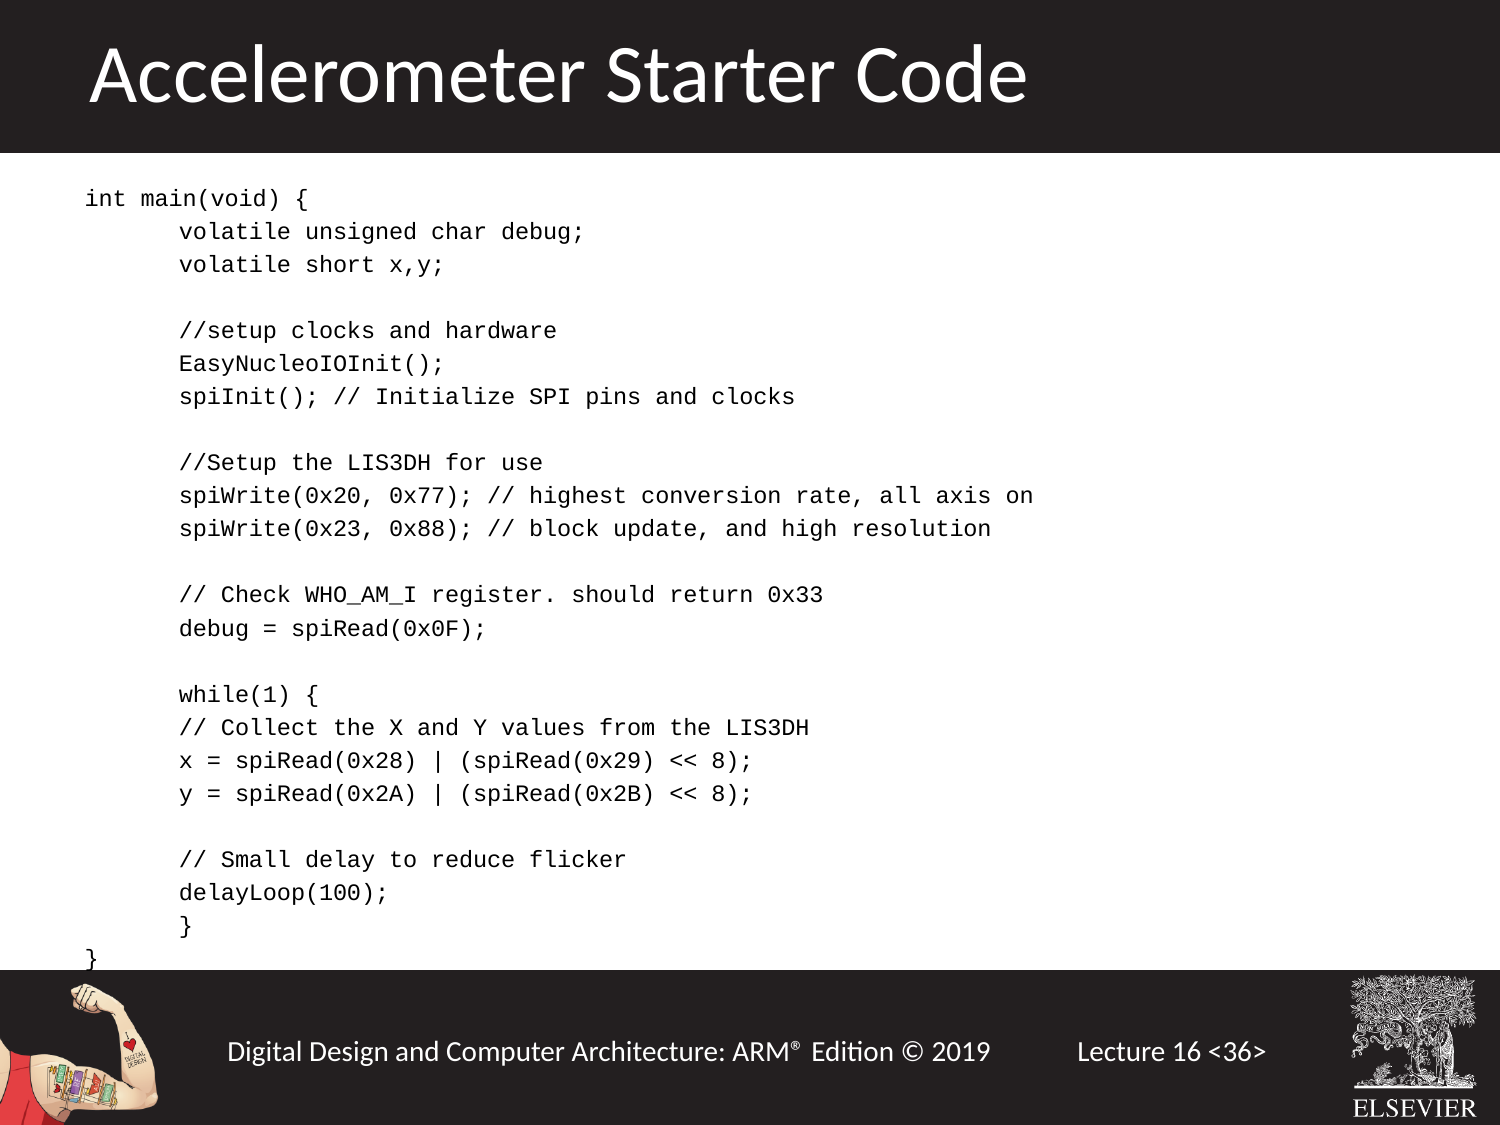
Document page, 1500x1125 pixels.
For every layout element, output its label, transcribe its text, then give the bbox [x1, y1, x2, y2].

picture [0, 979, 163, 1125]
picture [1350, 974, 1477, 1117]
text_box Accelerometer Starter Code [74, 11, 1470, 126]
text_box int main(void) { volatile unsigned char debug; volatile short x,y; //setup clocks and hardware EasyNucleoIOInit(); spiInit(); // Initialize SPI pins and clocks //Setup the LIS3DH for use spiWrite(0x20, 0x77); // highest conversion rate, all axis on spiWrite(0x23, 0x88); // block update, and high resolution // Check WHO_AM_I register. should return 0x33 debug = spiRead(0x0F); while(1) { // Collect the X and Y values from the LIS3DH x = spiRead(0x28) | (spiRead(0x29) << 8); y = spiRead(0x2A) | (spiRead(0x2B) << 8); // Small delay to reduce flicker delayLoop(100); } } [69, 174, 1470, 988]
